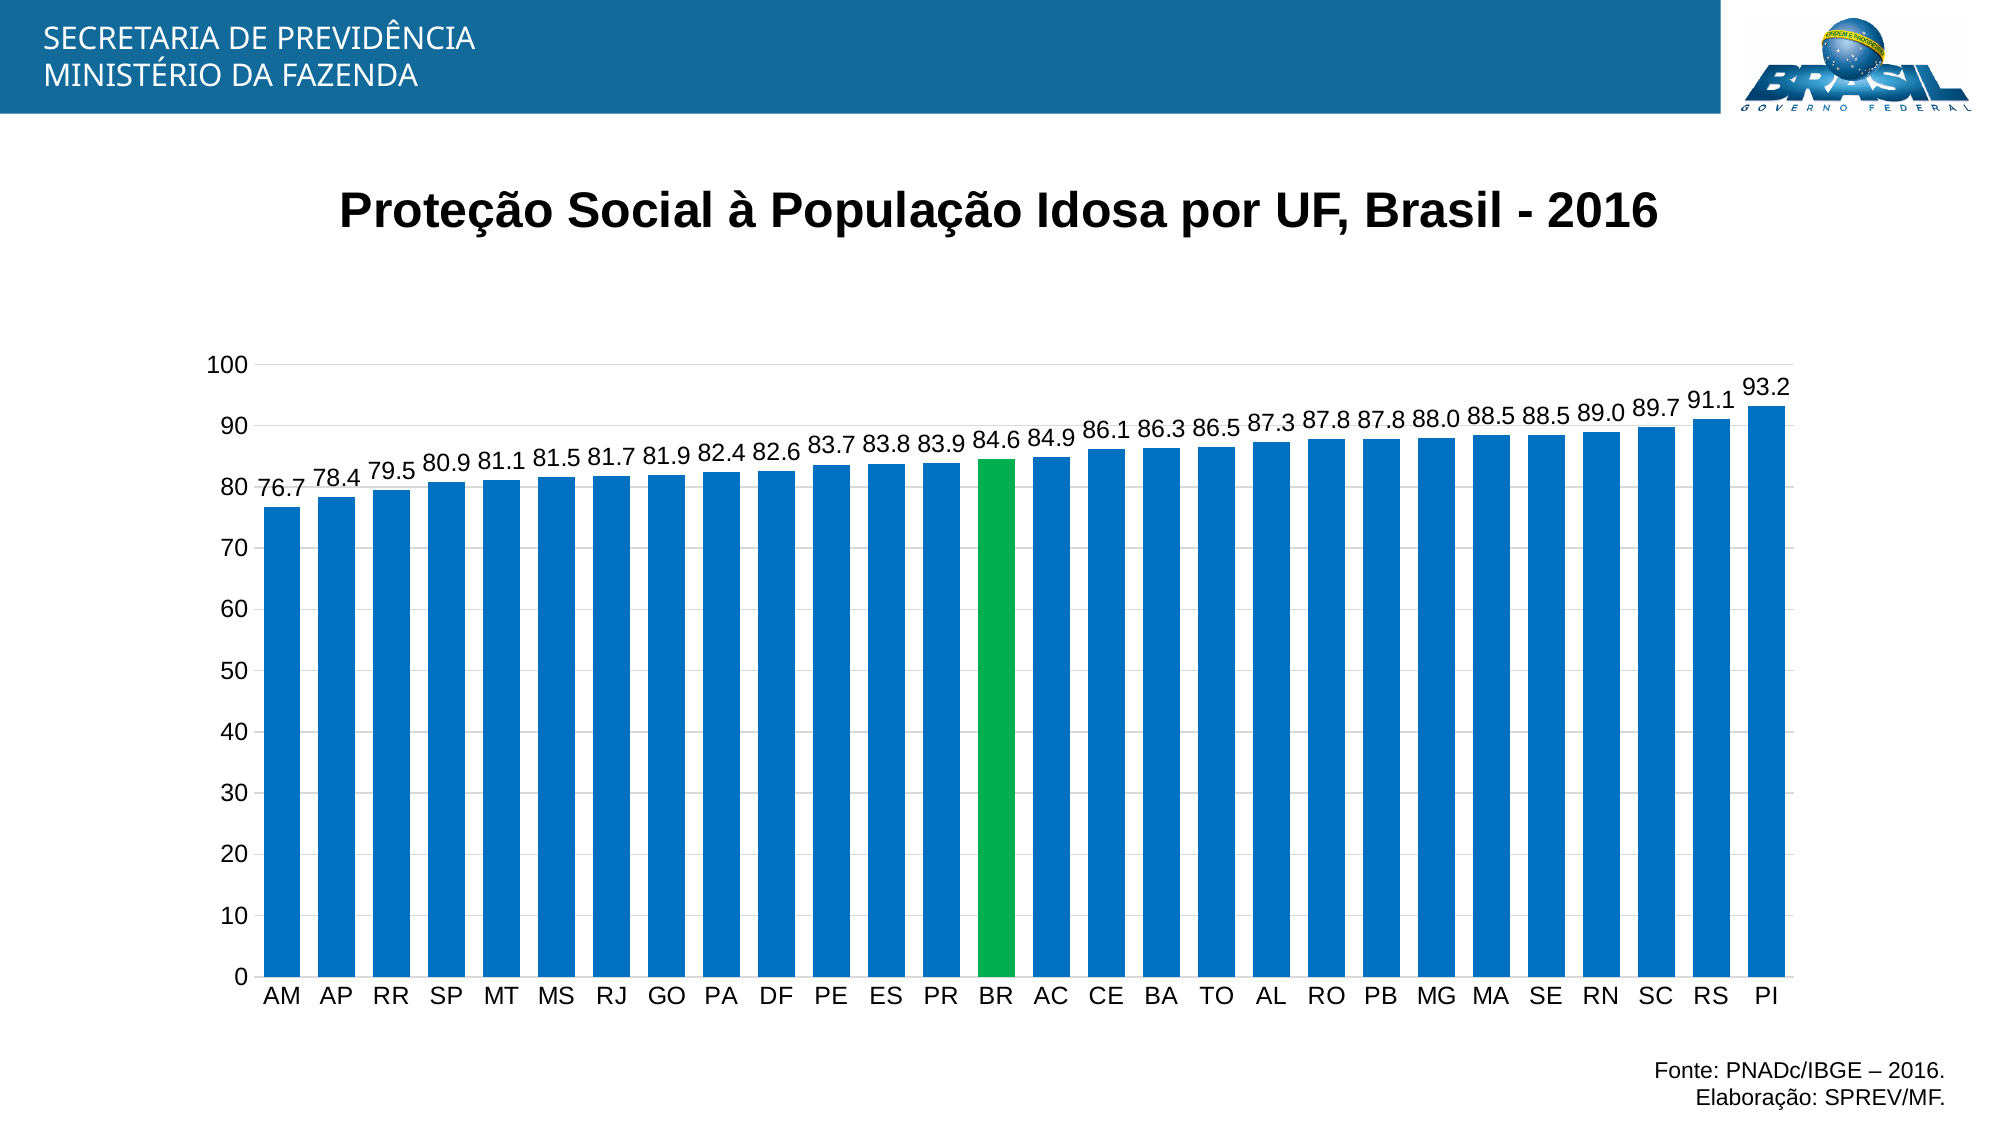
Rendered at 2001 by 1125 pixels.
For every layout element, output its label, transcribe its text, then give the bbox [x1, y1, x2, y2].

chart [172, 337, 1828, 1024]
text_box Proteção Social à População Idosa por UF, Brasil - 2016 [173, 148, 1827, 267]
text_box Fonte: PNADc/IBGE – 2016. Elaboração: SPREV/MF. [561, 1047, 1961, 1118]
picture [1741, 18, 1972, 111]
